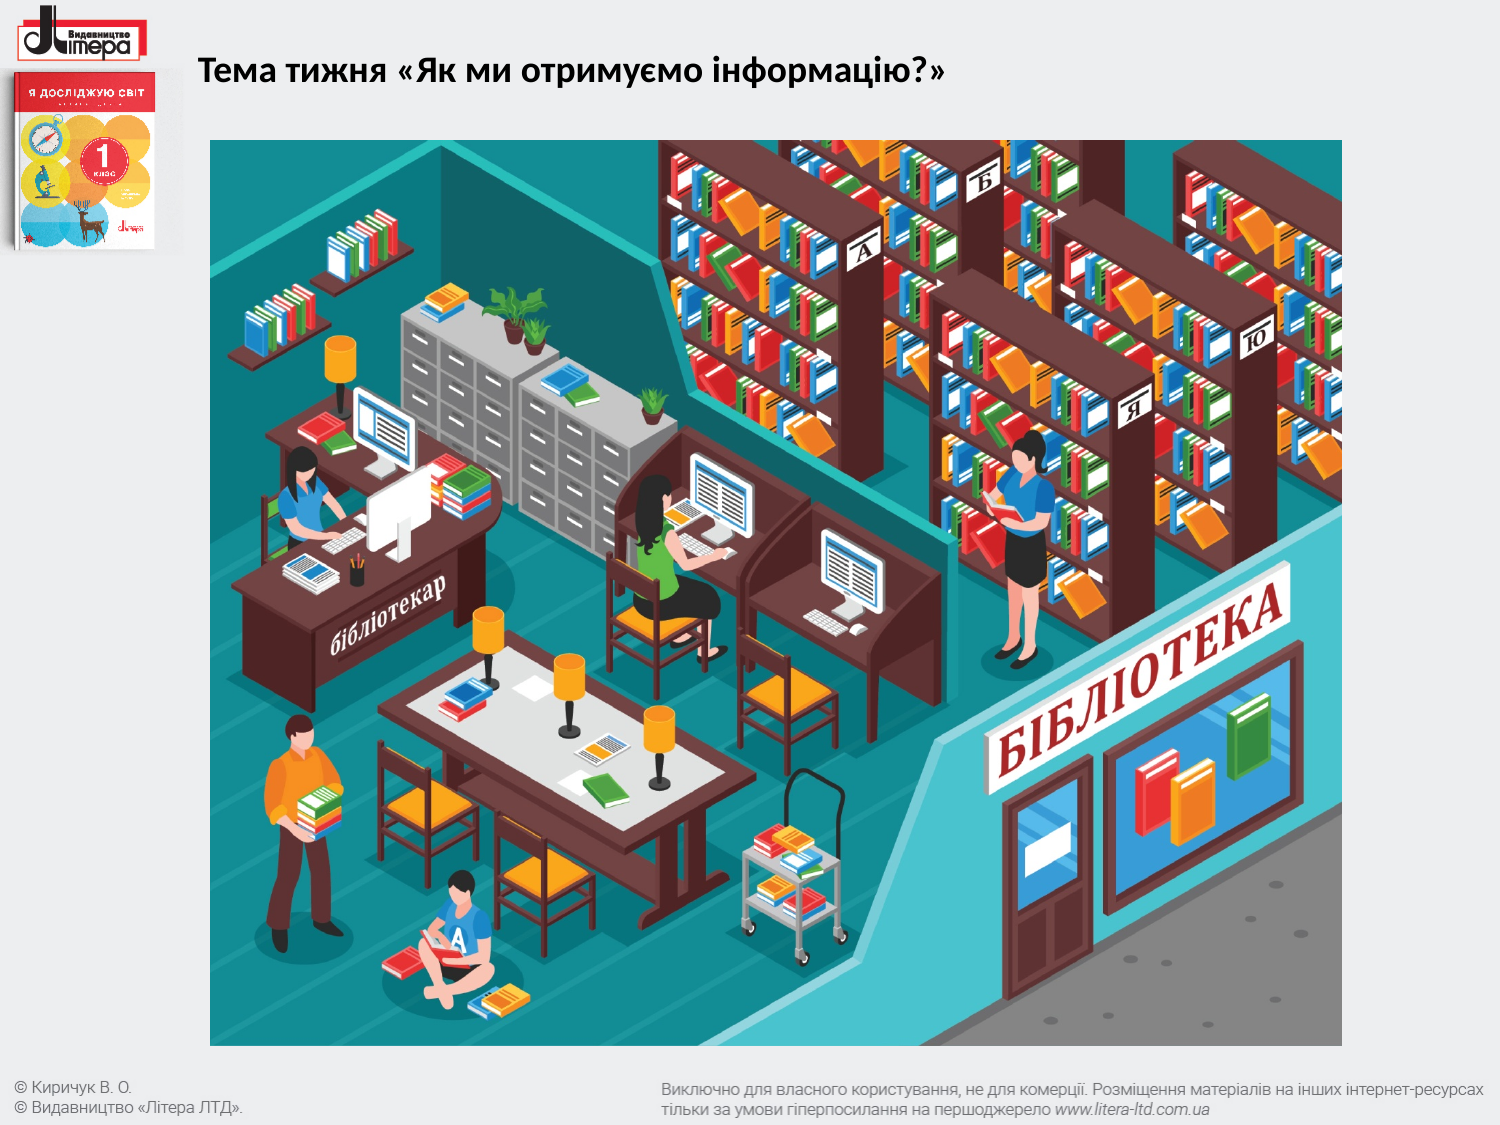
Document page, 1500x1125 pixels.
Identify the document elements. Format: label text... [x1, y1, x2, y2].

text_box Тема тижня «Як ми отримуємо інформацію?» [183, 37, 1161, 98]
picture [0, 0, 1500, 1125]
